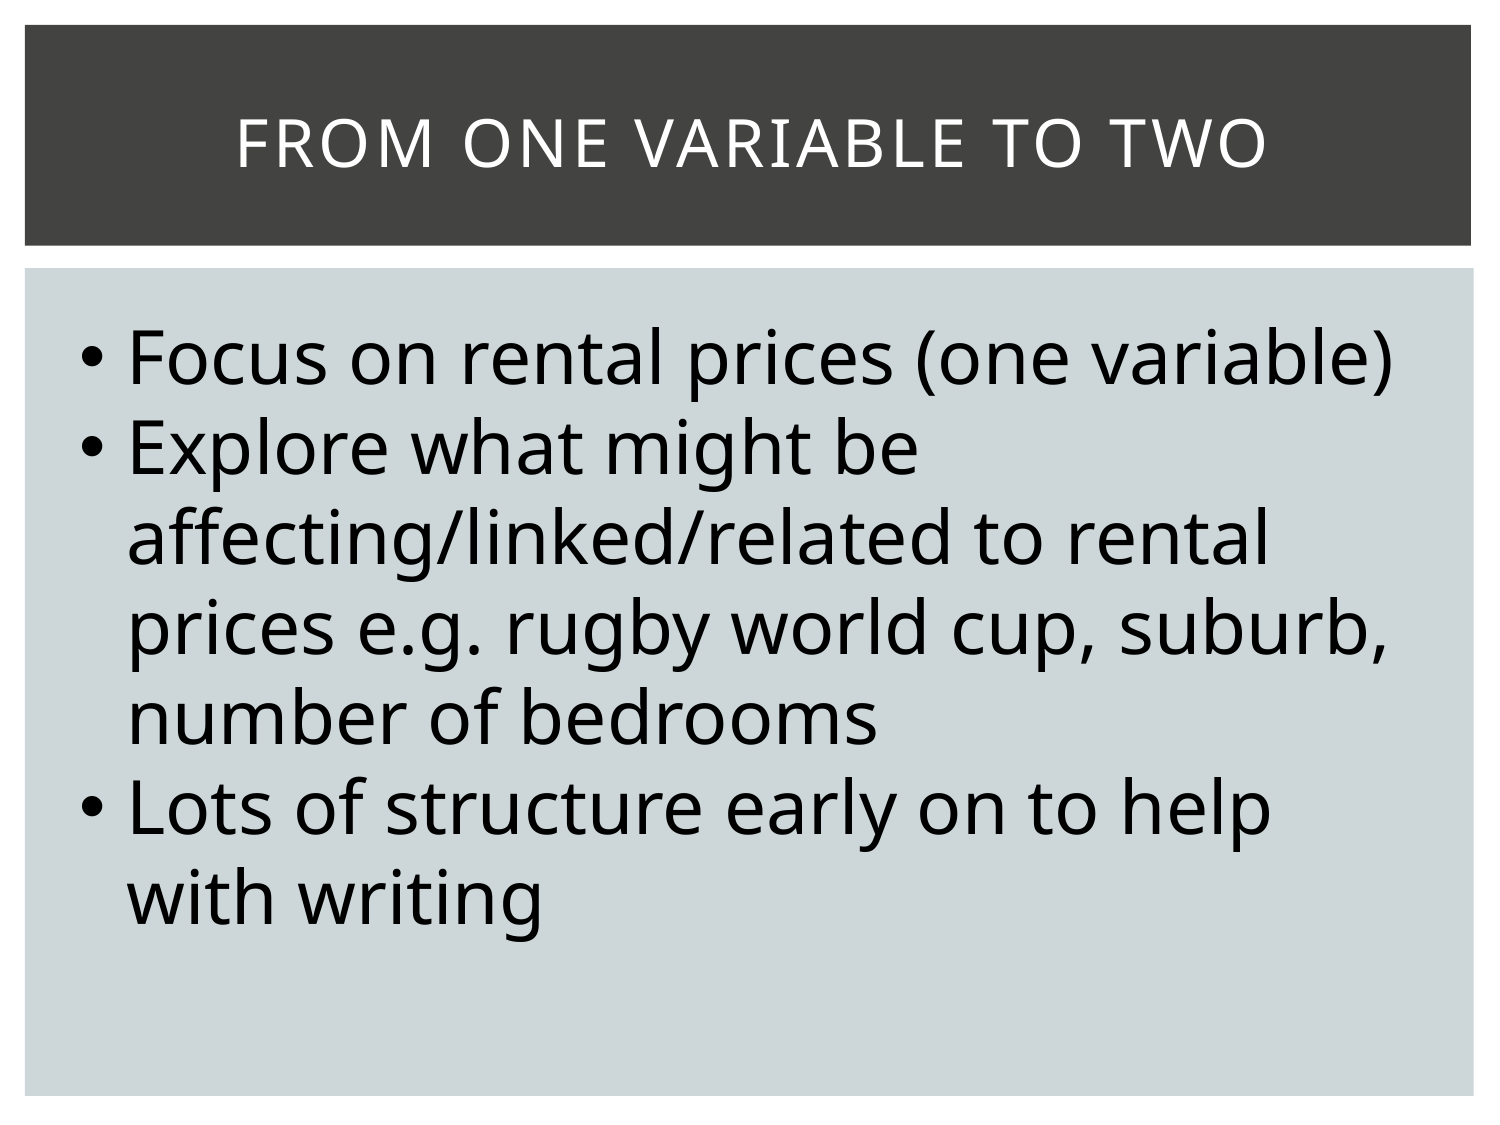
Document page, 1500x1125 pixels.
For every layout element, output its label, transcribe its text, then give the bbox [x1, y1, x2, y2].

title FROM ONE variable to two [64, 54, 1440, 228]
text_box Focus on rental prices (one variable) Explore what might be affecting/linked/related to rental prices e.g. rugby world cup, suburb, number of bedrooms Lots of structure early on to help with writing [64, 302, 1424, 948]
